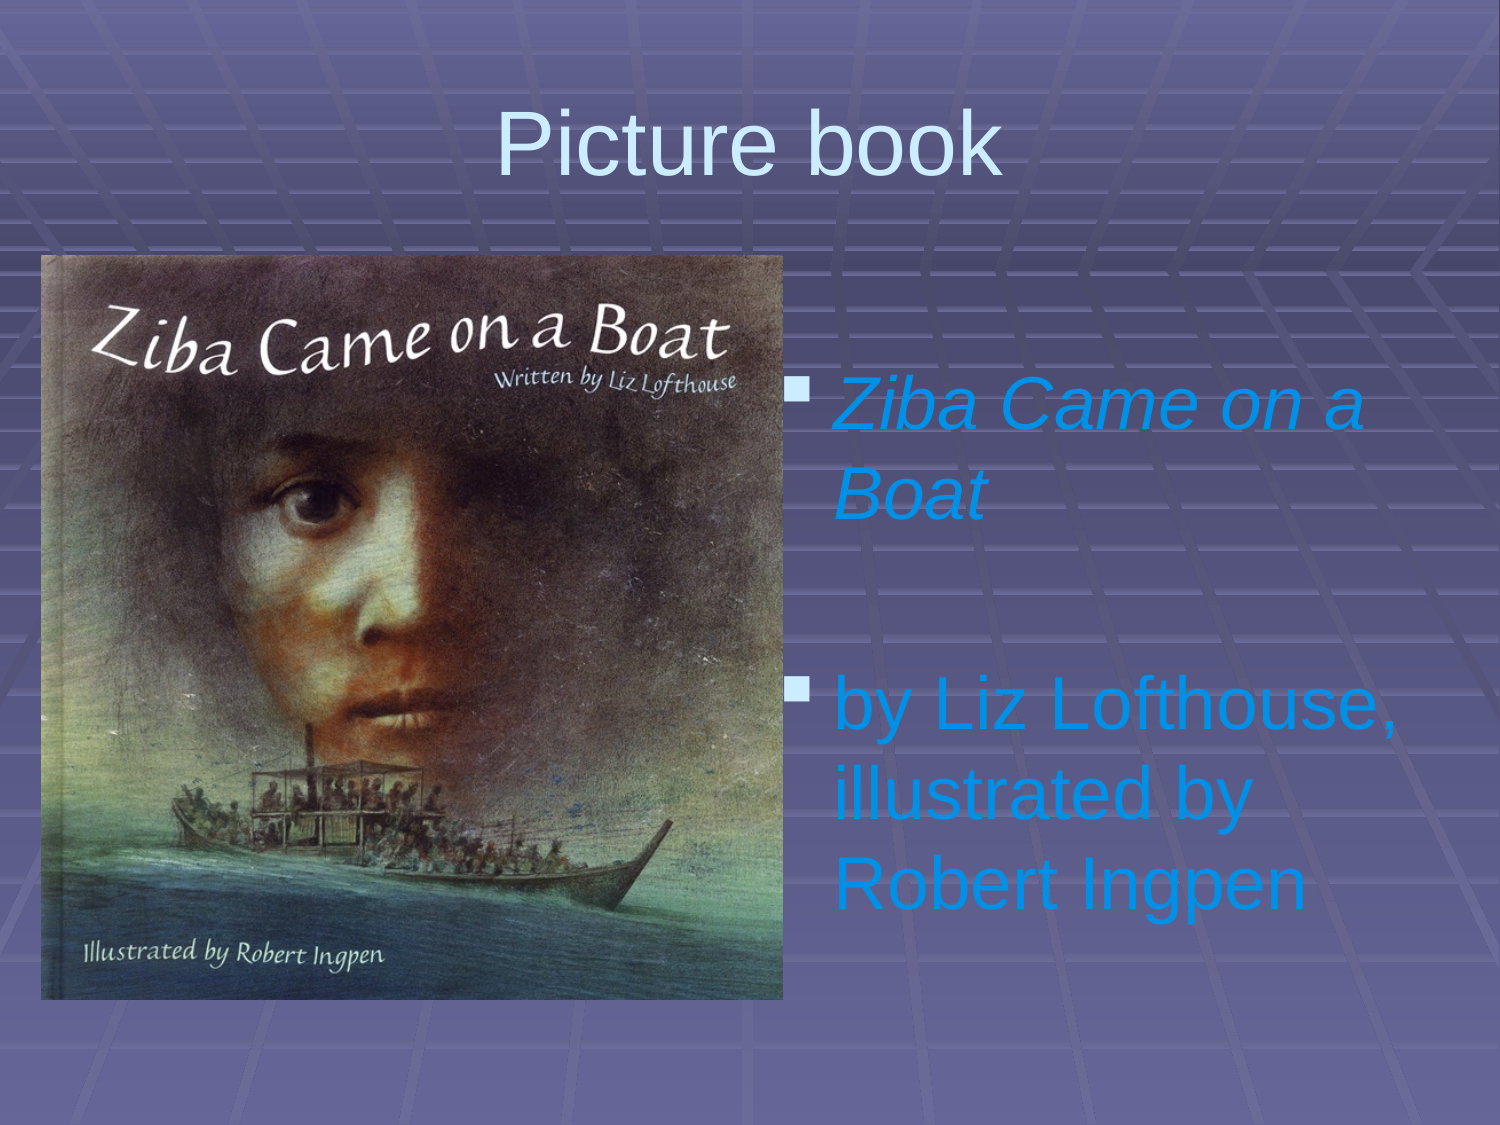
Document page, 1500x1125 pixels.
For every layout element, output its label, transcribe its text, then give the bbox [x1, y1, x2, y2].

list Ziba Came on a Boat by Liz Lofthouse, illustrated by Robert Ingpen [788, 261, 1500, 1001]
title Picture book [74, 44, 1425, 233]
picture [41, 255, 784, 1000]
